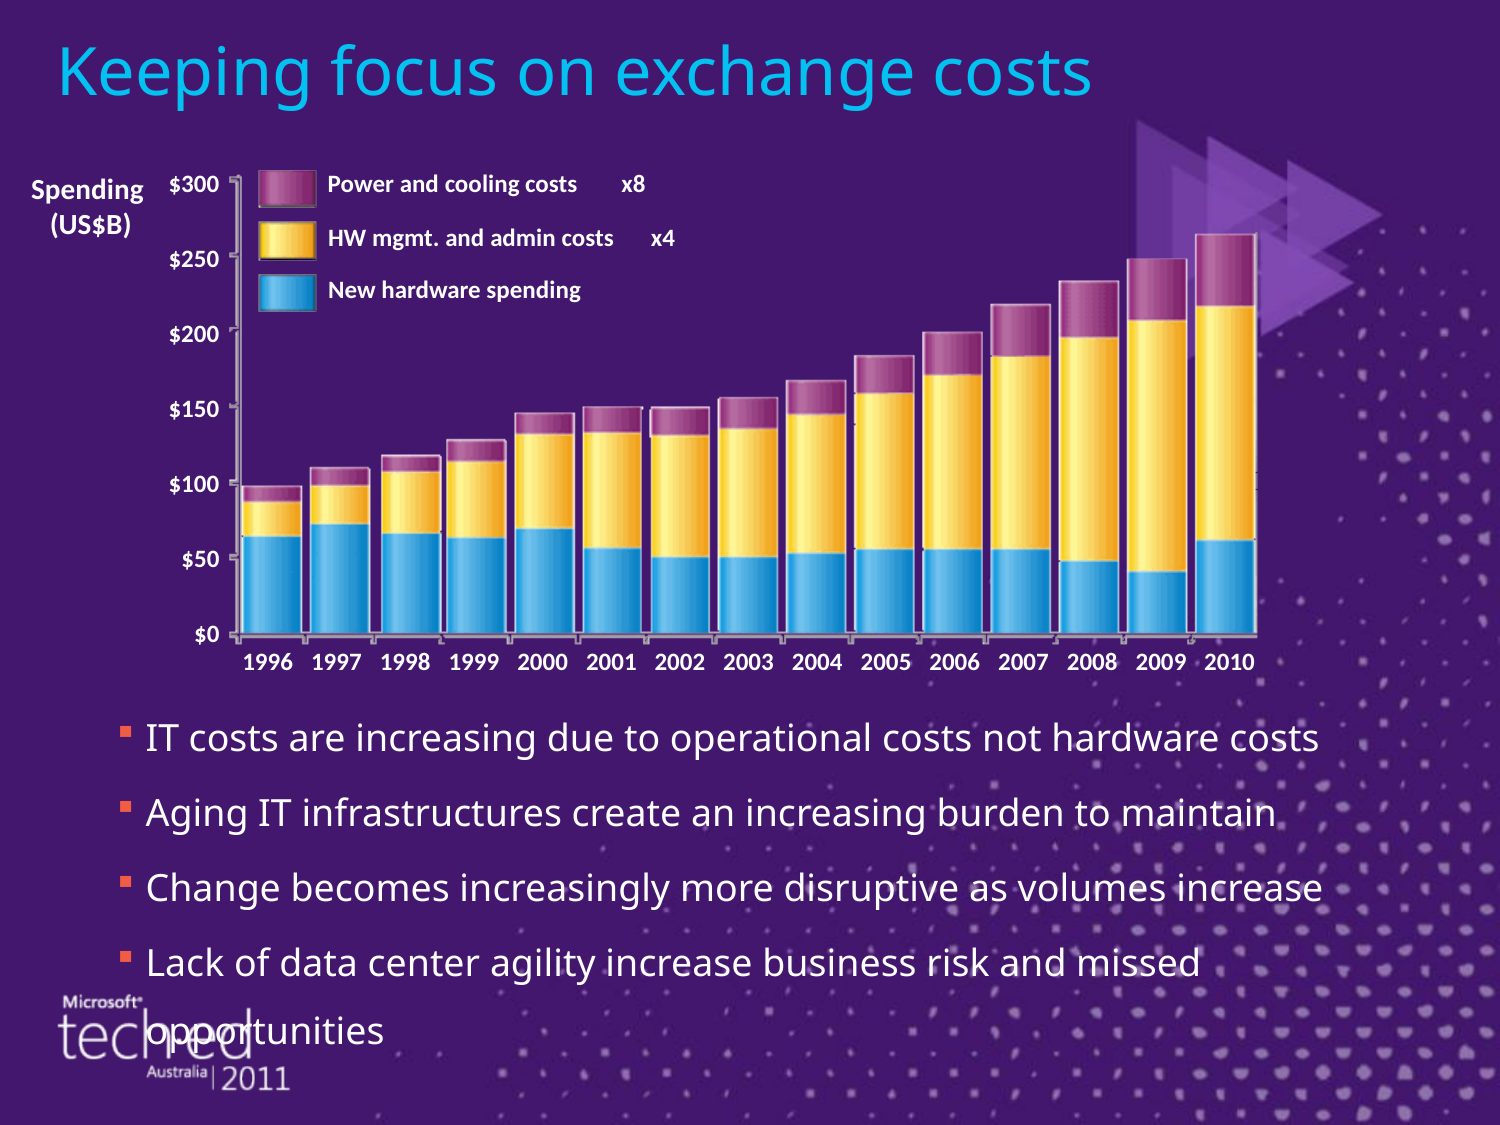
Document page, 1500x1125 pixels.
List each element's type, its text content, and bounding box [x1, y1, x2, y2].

text_box Spending (US$B) [9, 162, 172, 248]
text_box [13, 684, 1487, 1000]
title Keeping focus on exchange costs [41, 0, 1389, 163]
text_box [167, 167, 221, 649]
picture [0, 0, 1500, 1125]
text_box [241, 654, 1256, 677]
